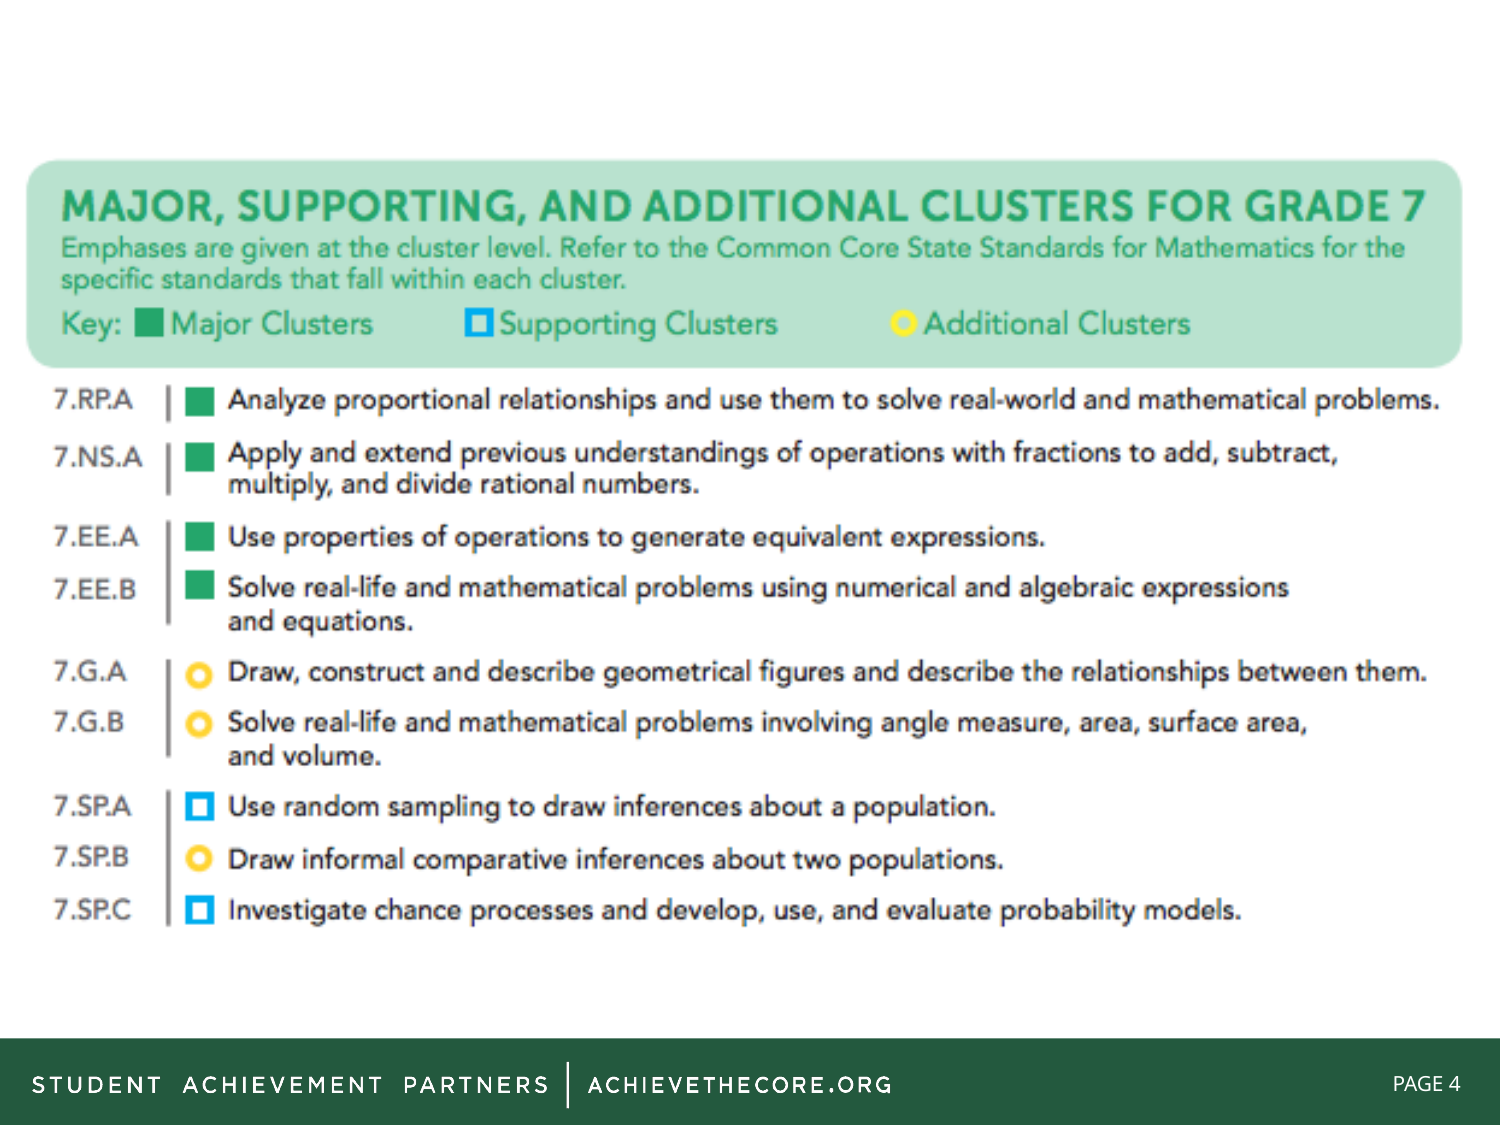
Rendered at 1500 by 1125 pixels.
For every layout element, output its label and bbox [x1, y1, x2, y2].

picture [12, 1055, 911, 1112]
picture [15, 151, 1475, 950]
